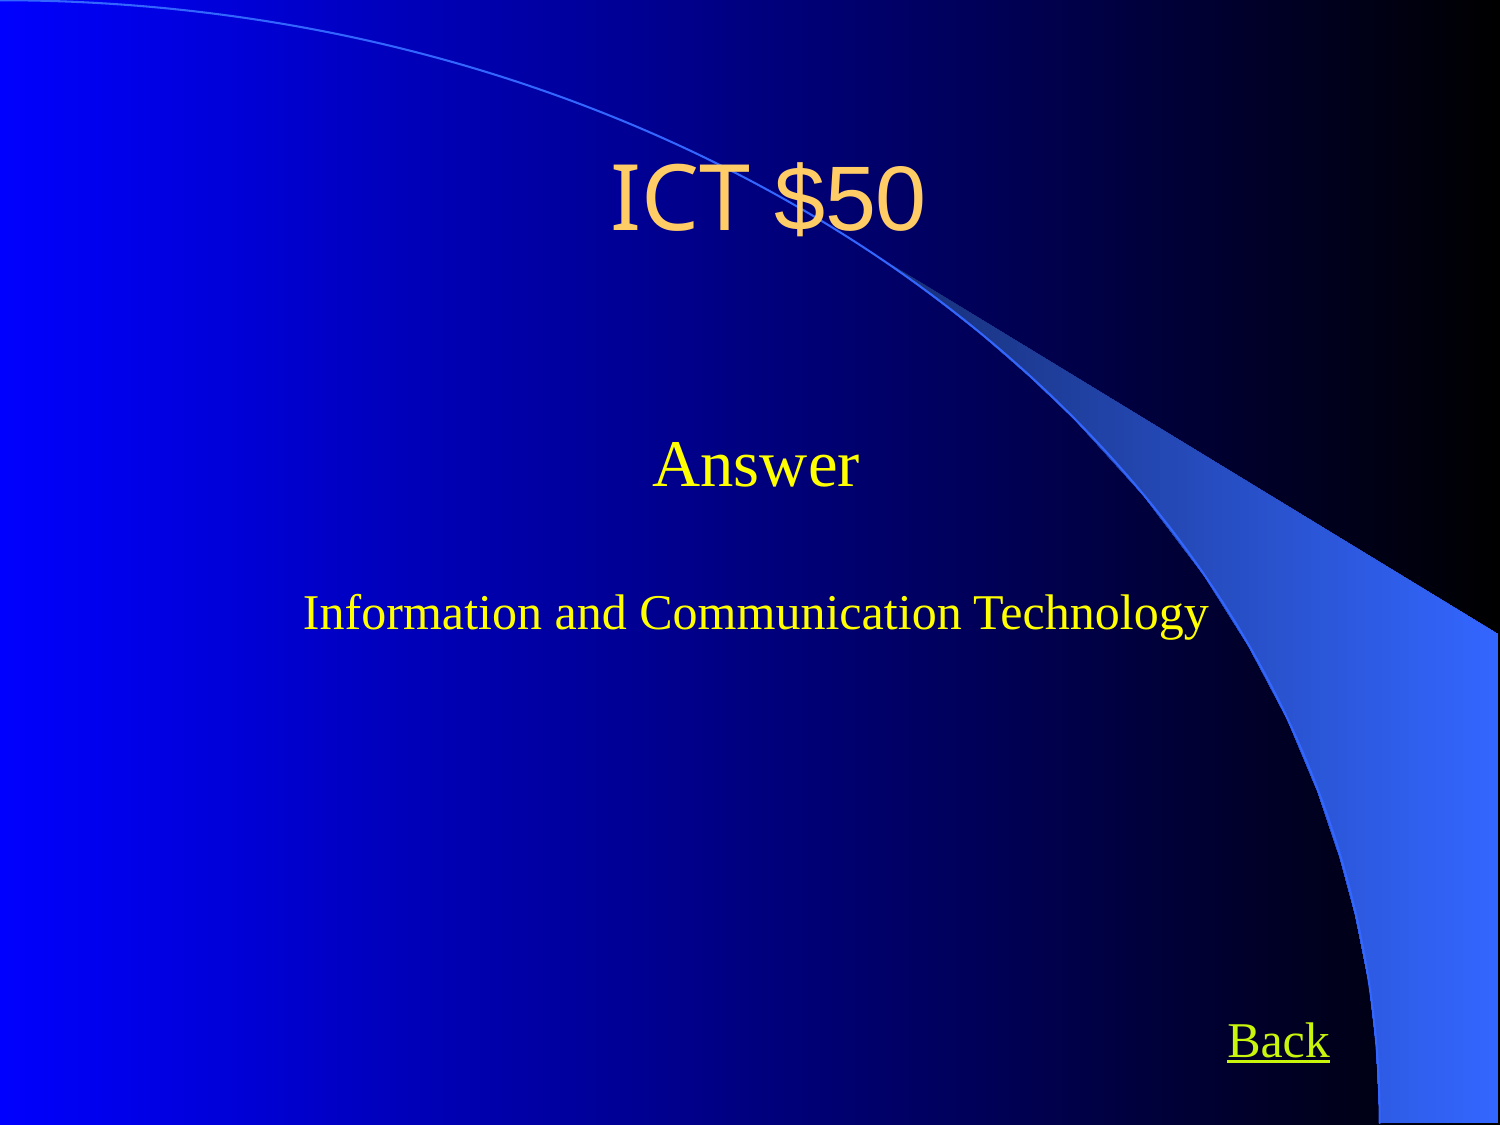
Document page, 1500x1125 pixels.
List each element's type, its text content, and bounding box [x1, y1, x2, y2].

title ICT $50 [87, 99, 1451, 288]
text_box Answer Information and Communication Technology [99, 412, 1413, 828]
text_box Back [1212, 999, 1438, 1075]
